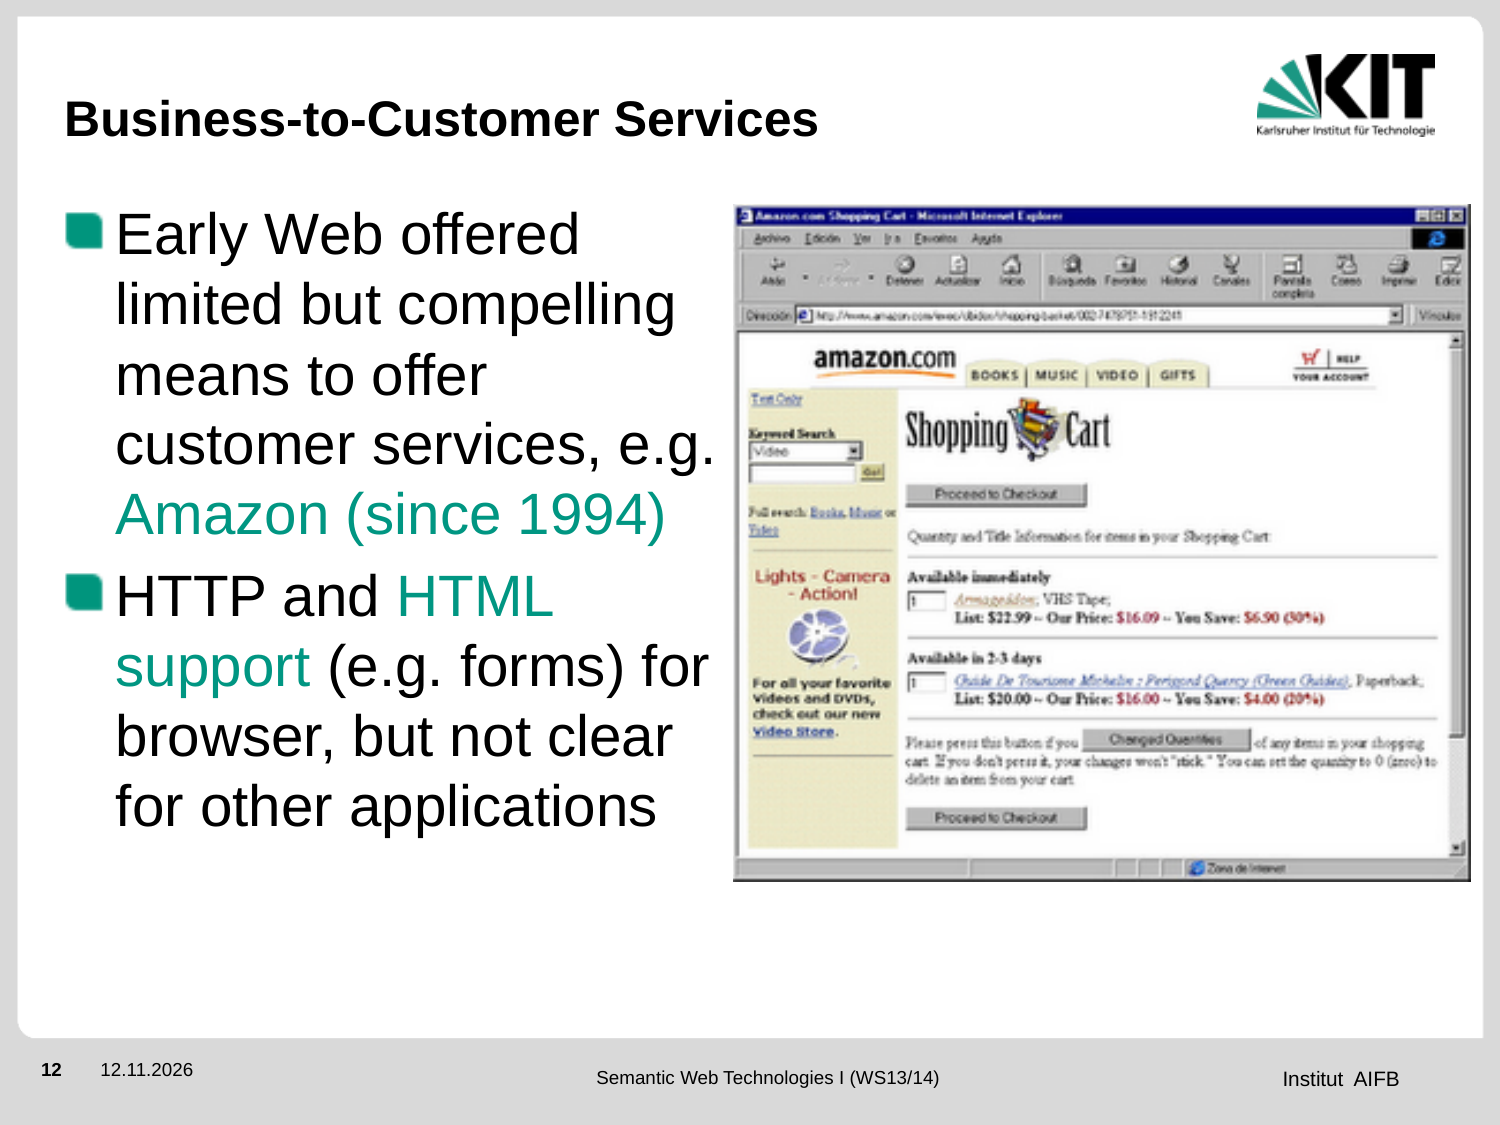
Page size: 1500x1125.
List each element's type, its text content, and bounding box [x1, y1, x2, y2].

title Business-to-Customer Services [64, 54, 1198, 147]
picture [0, 0, 1500, 1125]
list Early Web offered limited but compelling means to offer customer services, e.g. Amazon (since 1994) HTTP and HTML support (e.g. forms) for browser, but not clear for other applications [64, 196, 738, 1000]
